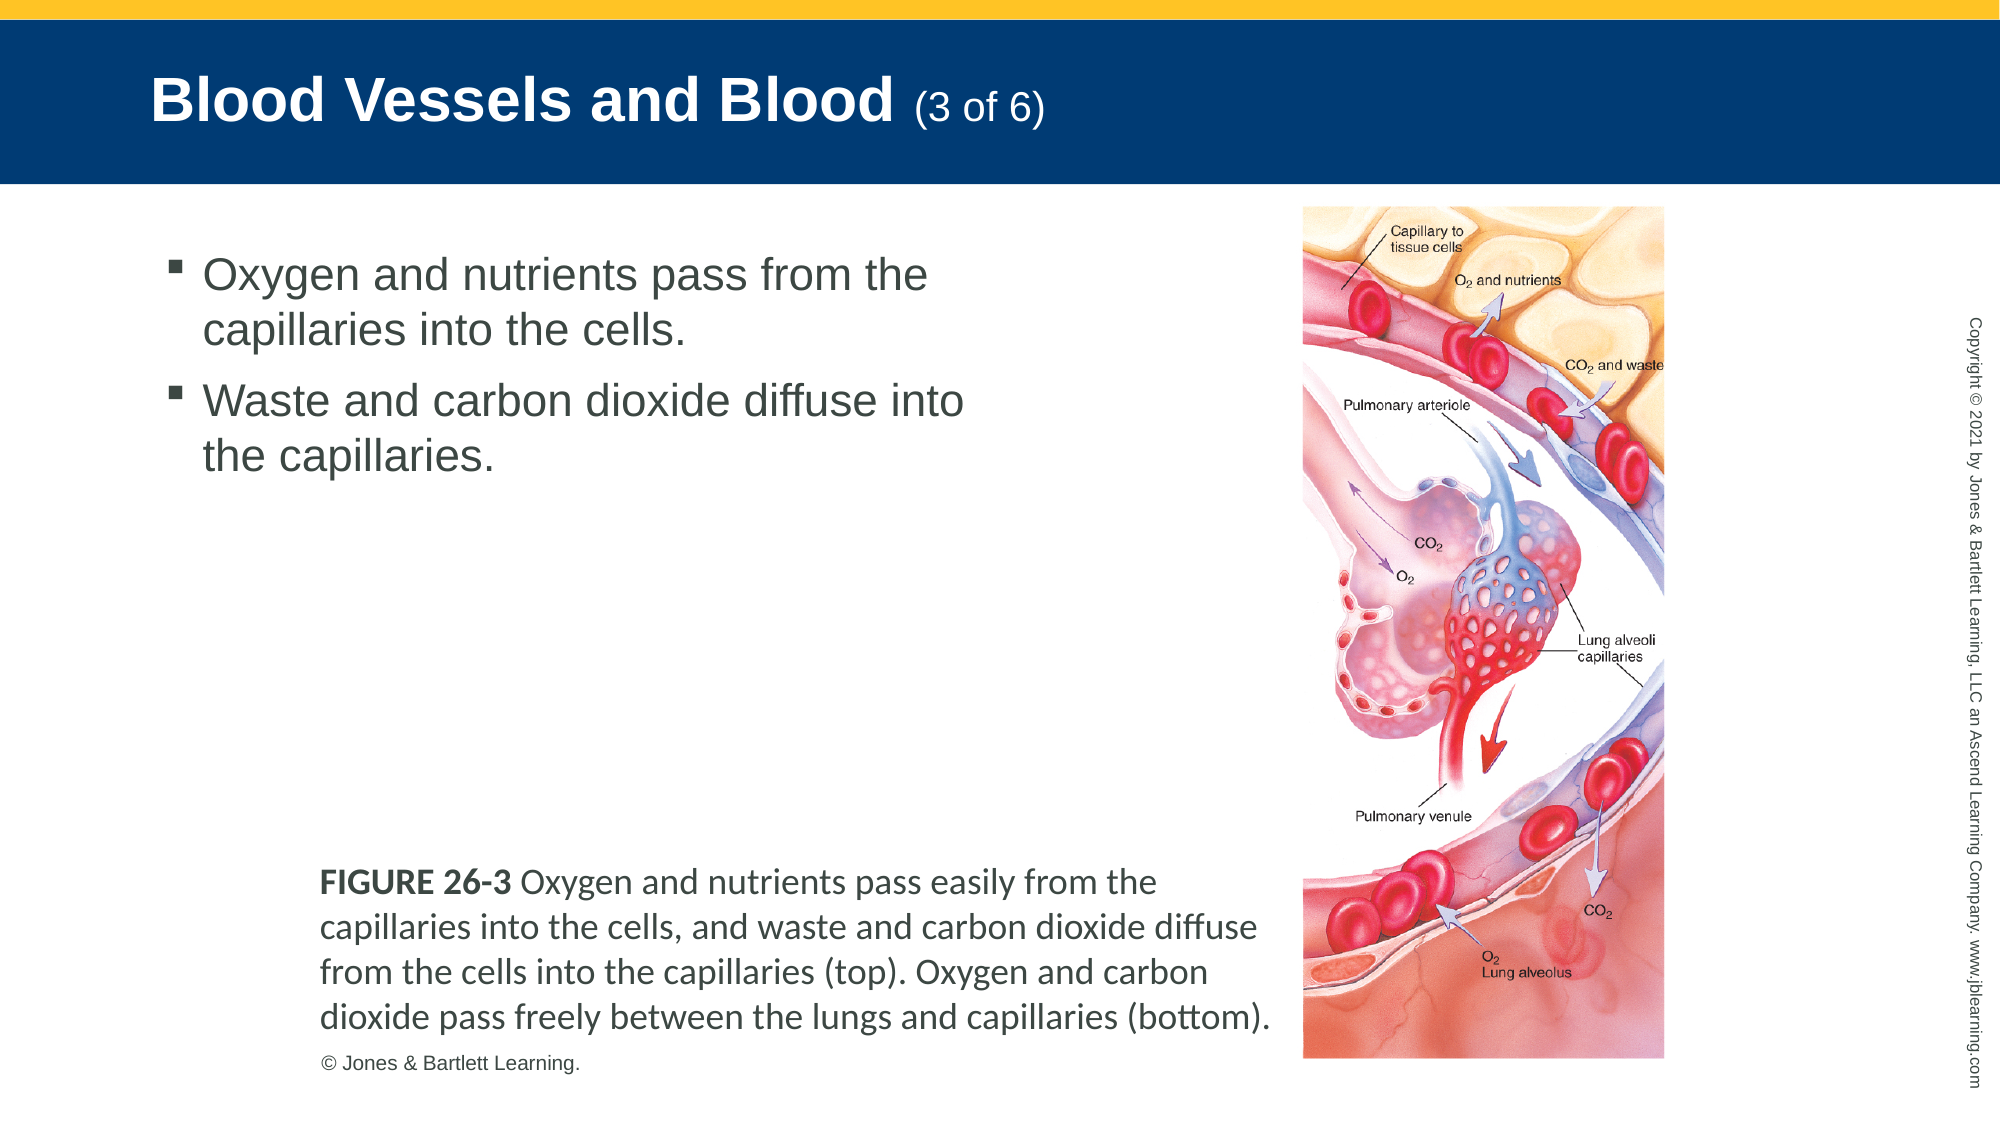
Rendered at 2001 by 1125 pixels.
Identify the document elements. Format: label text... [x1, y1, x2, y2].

text_box © Jones & Bartlett Learning. [306, 1042, 596, 1082]
title Blood Vessels and Blood (3 of 6) [0, 19, 2000, 185]
list Oxygen and nutrients pass from the capillaries into the cells. Waste and carbon dioxide diffuse into the capillaries. [150, 237, 1067, 1025]
picture [1296, 202, 1670, 1062]
text_box FIGURE 26-3 Oxygen and nutrients pass easily from the capillaries into the cells, and waste and carbon dioxide diffuse from the cells into the capillaries (top). Oxygen and carbon dioxide pass freely between the lungs and capillaries (bottom). [305, 850, 1296, 1045]
